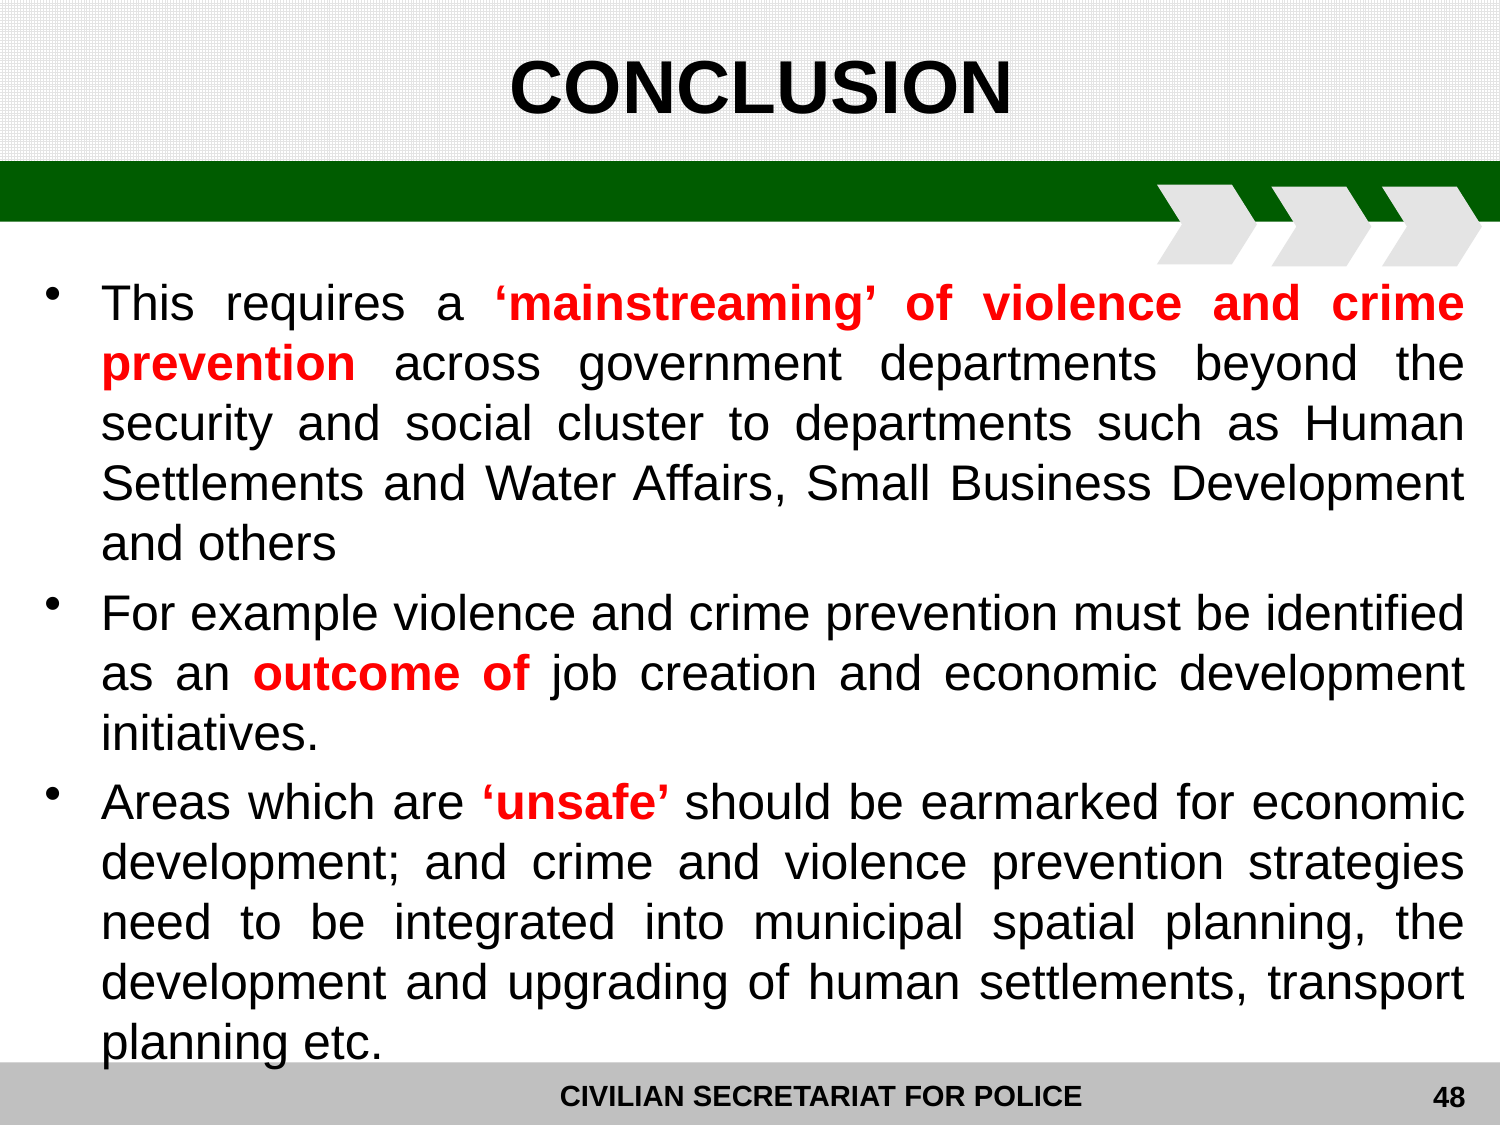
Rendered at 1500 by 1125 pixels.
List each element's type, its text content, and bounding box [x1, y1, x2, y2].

title CONCLUSION [87, 19, 1437, 138]
slide_number 48 [1130, 1070, 1481, 1125]
list This requires a ‘mainstreaming’ of violence and crime prevention across government departments beyond the security and social cluster to departments such as Human Settlements and Water Affairs, Small Business Development and others For example violence and crime prevention must be identified as an outcome of job creation and economic development initiatives. Areas which are ‘unsafe’ should be earmarked for economic development; and crime and violence prevention strategies need to be integrated into municipal spatial planning, the development and upgrading of human settlements, transport planning etc. [29, 262, 1481, 1005]
